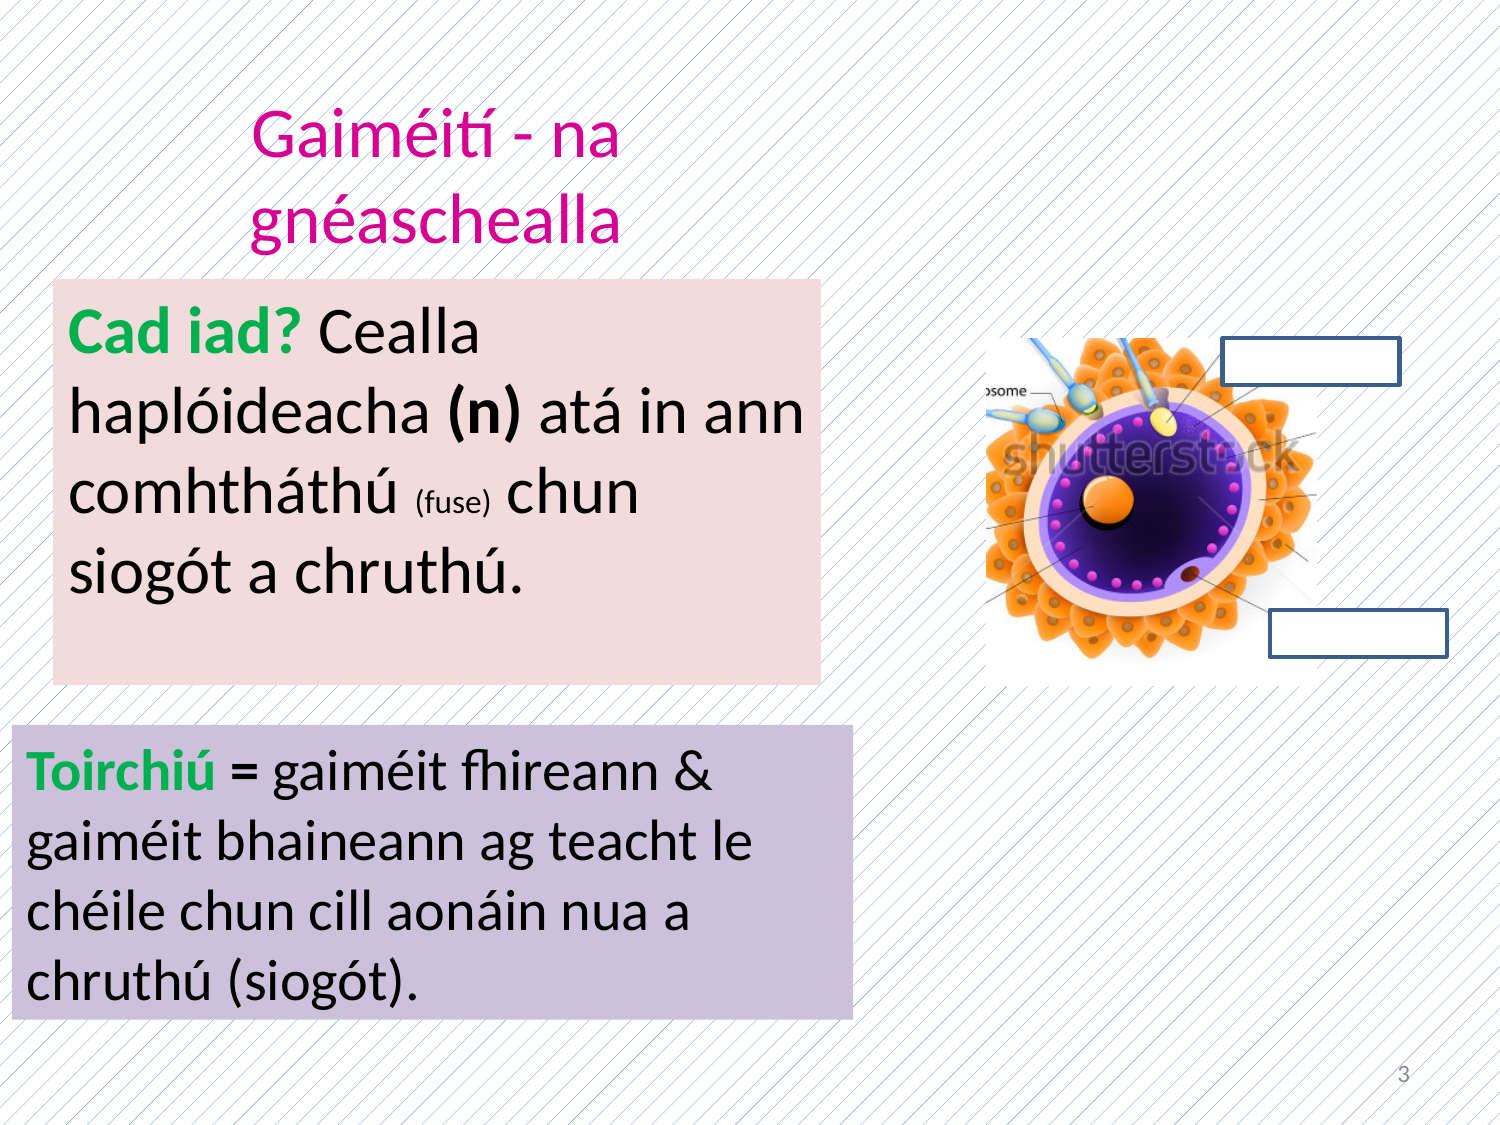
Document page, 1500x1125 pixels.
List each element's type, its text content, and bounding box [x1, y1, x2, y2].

title Gaiméití - na gnéaschealla [64, 78, 809, 266]
text_box uBH [1321, 608, 1449, 659]
list Cad iad? Cealla haplóideacha (n) atá in ann comhtháthú (fuse) chun siogót a chruthú. [53, 278, 821, 686]
slide_number 3 [1074, 1042, 1425, 1103]
picture [985, 337, 1318, 686]
text_box Toirchiú = gaiméit fhireann & gaiméit bhaineann ag teacht le chéile chun cill aonáin nua a chruthú (siogót). [11, 724, 854, 1020]
text_box sPEIRM [1314, 336, 1402, 387]
